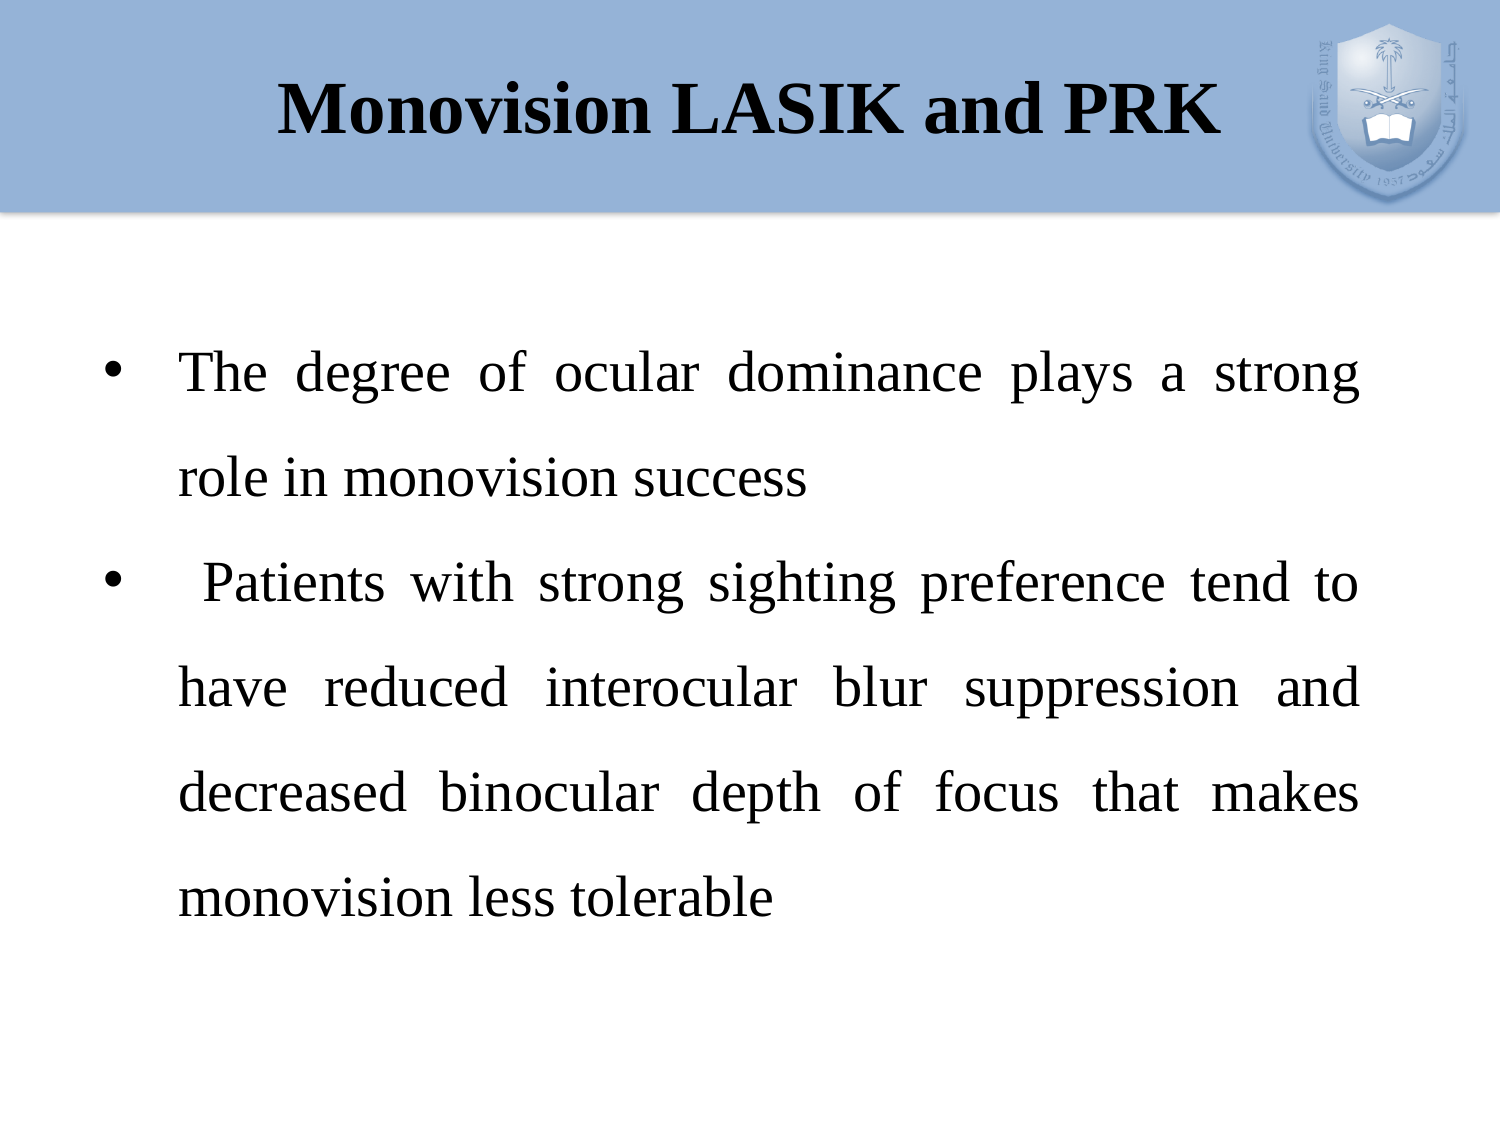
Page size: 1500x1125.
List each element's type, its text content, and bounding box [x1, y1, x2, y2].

text_box [0, 0, 1500, 213]
title Monovision LASIK and PRK [75, 45, 1282, 163]
text_box The degree of ocular dominance plays a strong role in monovision success Patients with strong sighting preference tend to have reduced interocular blur suppression and decreased binocular depth of focus that makes monovision less tolerable [88, 290, 1376, 936]
picture [1287, 12, 1488, 213]
